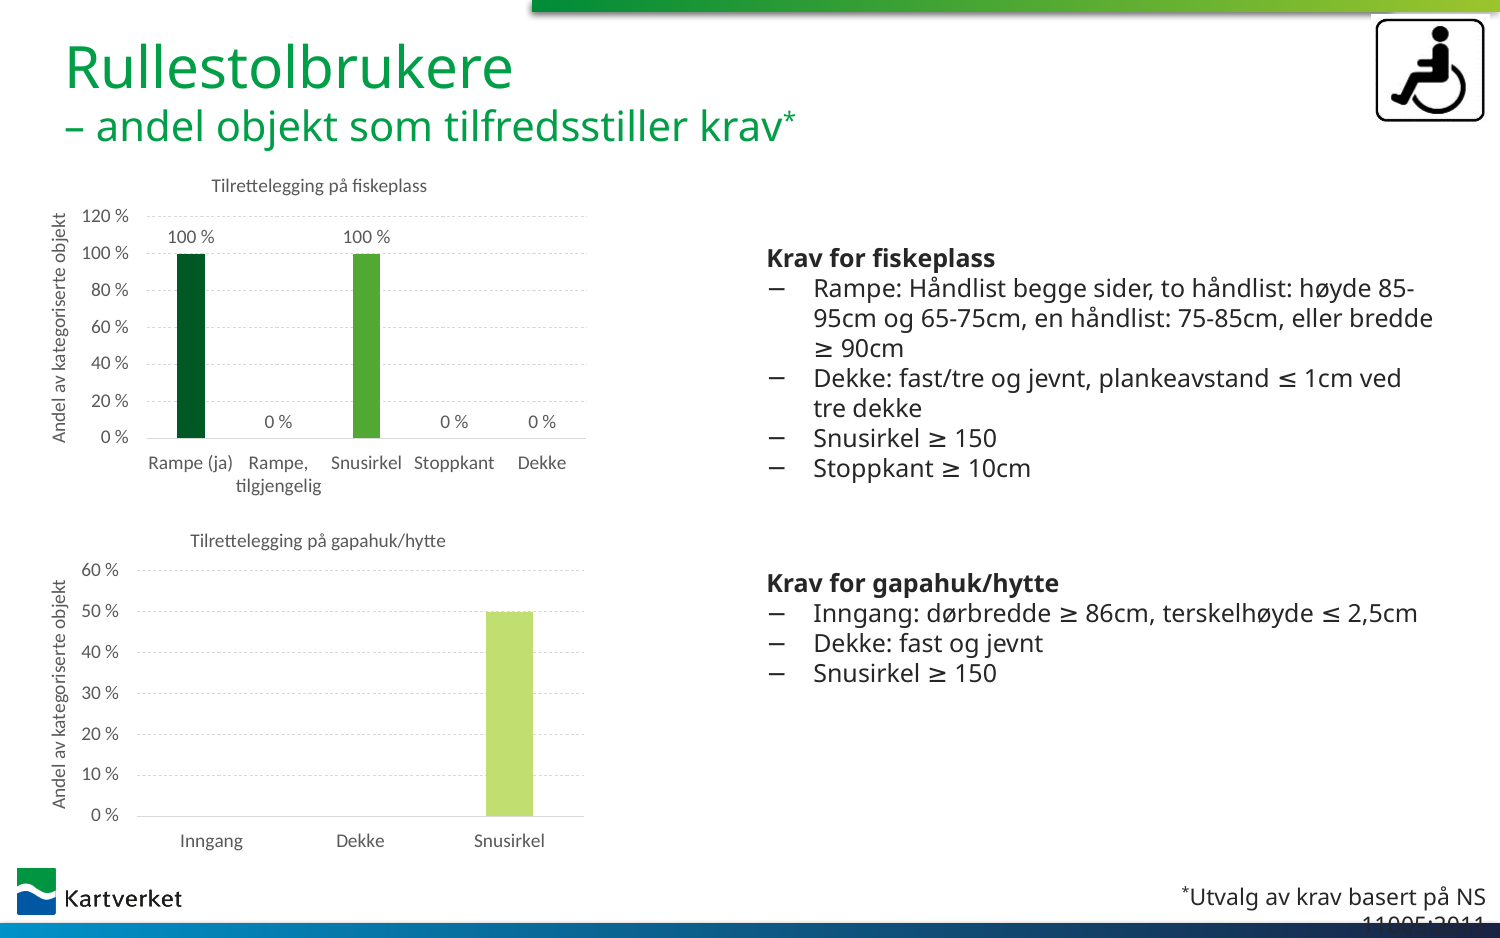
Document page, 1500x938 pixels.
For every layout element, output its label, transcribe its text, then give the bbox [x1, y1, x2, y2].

text_box Krav for fiskeplass Rampe: Håndlist begge sider, to håndlist: høyde 85-95cm og 65-75cm, en håndlist: 75-85cm, eller bredde ≥ 90cm Dekke: fast/tre og jevnt, plankeavstand ≤ 1cm ved tre dekke Snusirkel ≥ 150 Stoppkant ≥ 10cm [751, 235, 1452, 490]
picture [41, 166, 598, 505]
text_box Krav for gapahuk/hytte Inngang: dørbredde ≥ 86cm, terskelhøyde ≤ 2,5cm Dekke: fast og jevnt Snusirkel ≥ 150 [751, 560, 1452, 695]
picture [41, 520, 596, 859]
picture [1371, 13, 1491, 127]
text_box *Utvalg av krav basert på NS 11005:2011 [1068, 873, 1500, 938]
text_box Rullestolbrukere – andel objekt som tilfredsstiller krav* [49, 29, 1431, 158]
